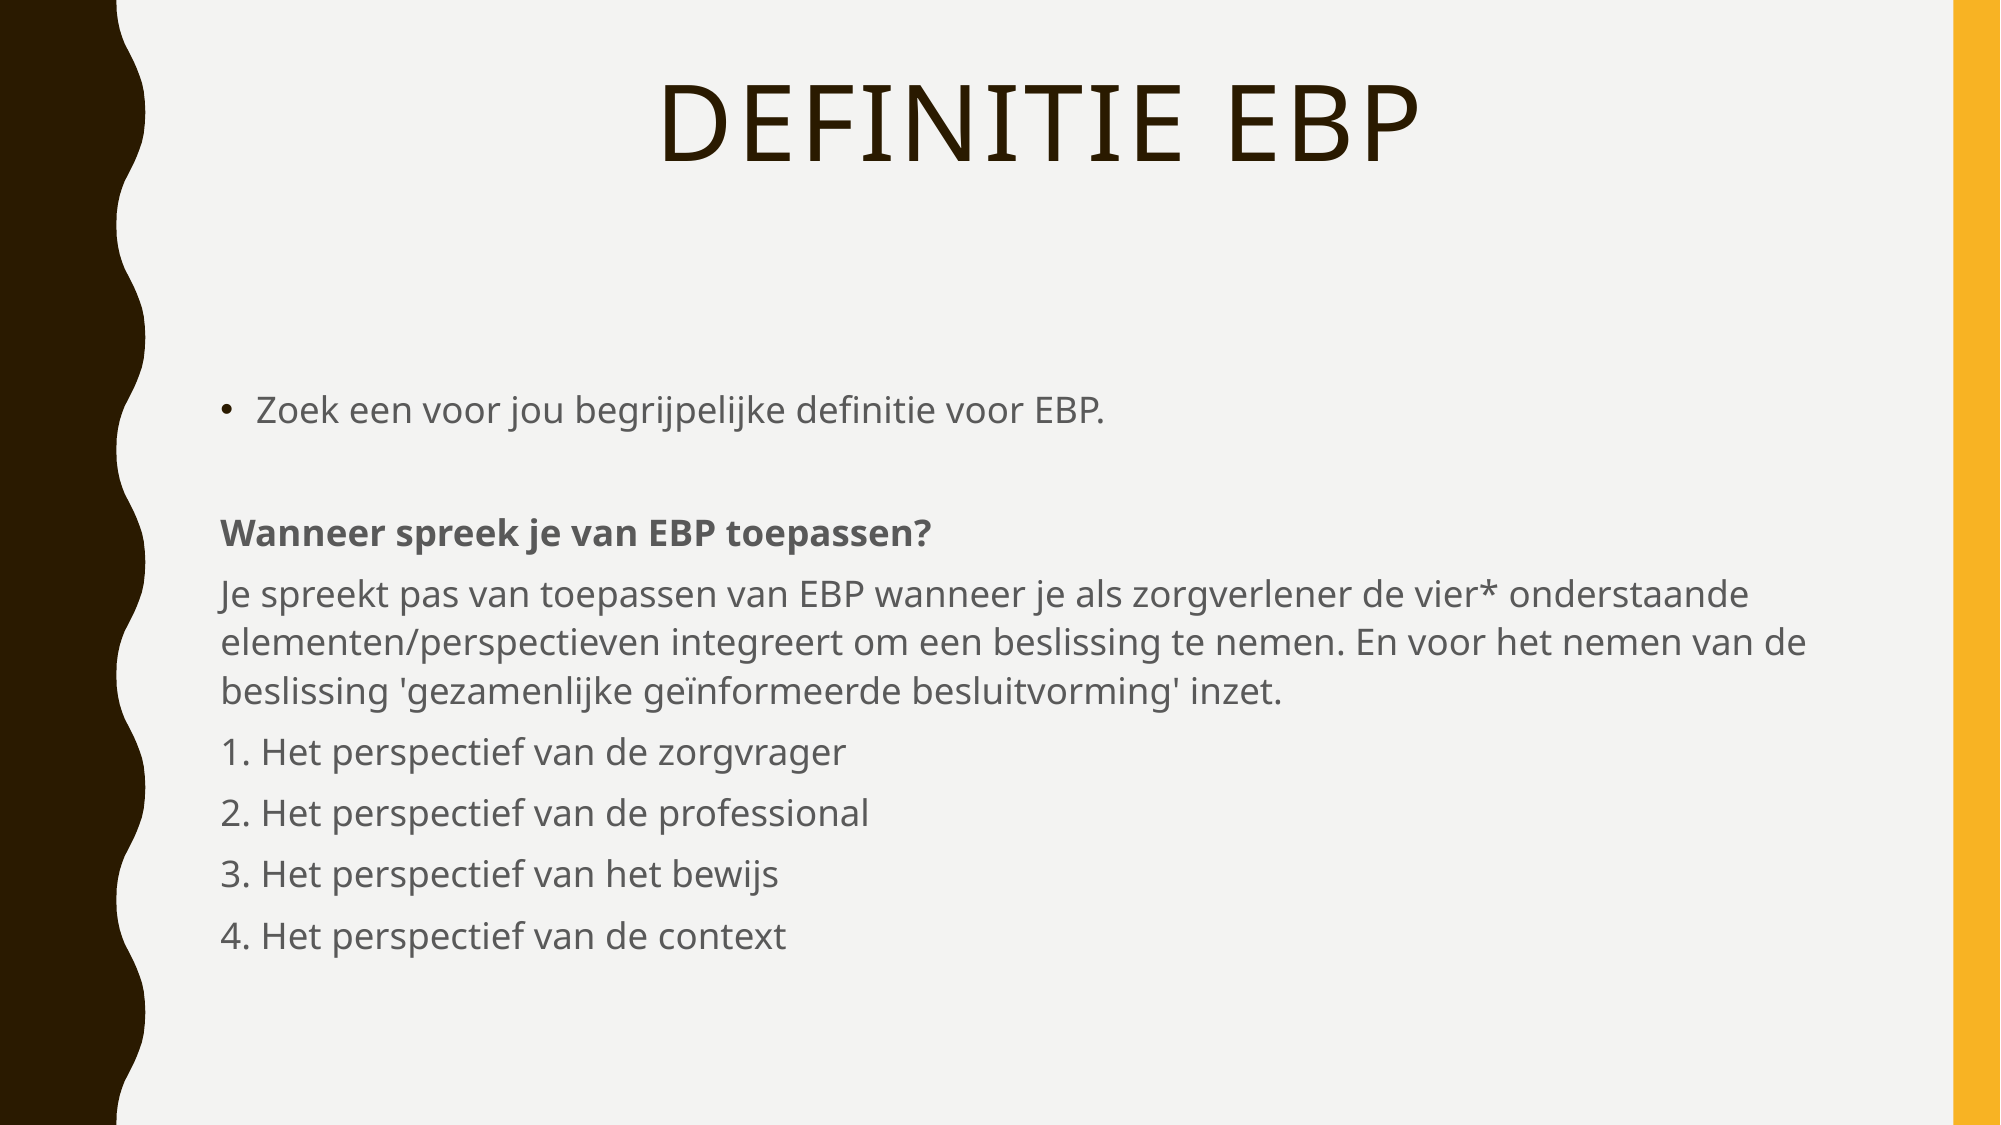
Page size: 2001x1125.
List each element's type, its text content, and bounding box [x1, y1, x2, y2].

title Definitie EBP [205, 62, 1875, 308]
list Zoek een voor jou begrijpelijke definitie voor EBP. Wanneer spreek je van EBP toepassen? Je spreekt pas van toepassen van EBP wanneer je als zorgverlener de vier* onderstaande elementen/perspectieven integreert om een beslissing te nemen. En voor het nemen van de beslissing 'gezamenlijke geïnformeerde besluitvorming' inzet. 1. Het perspectief van de zorgvrager 2. Het perspectief van de professional 3. Het perspectief van het bewijs 4. Het perspectief van de context [205, 375, 1875, 965]
